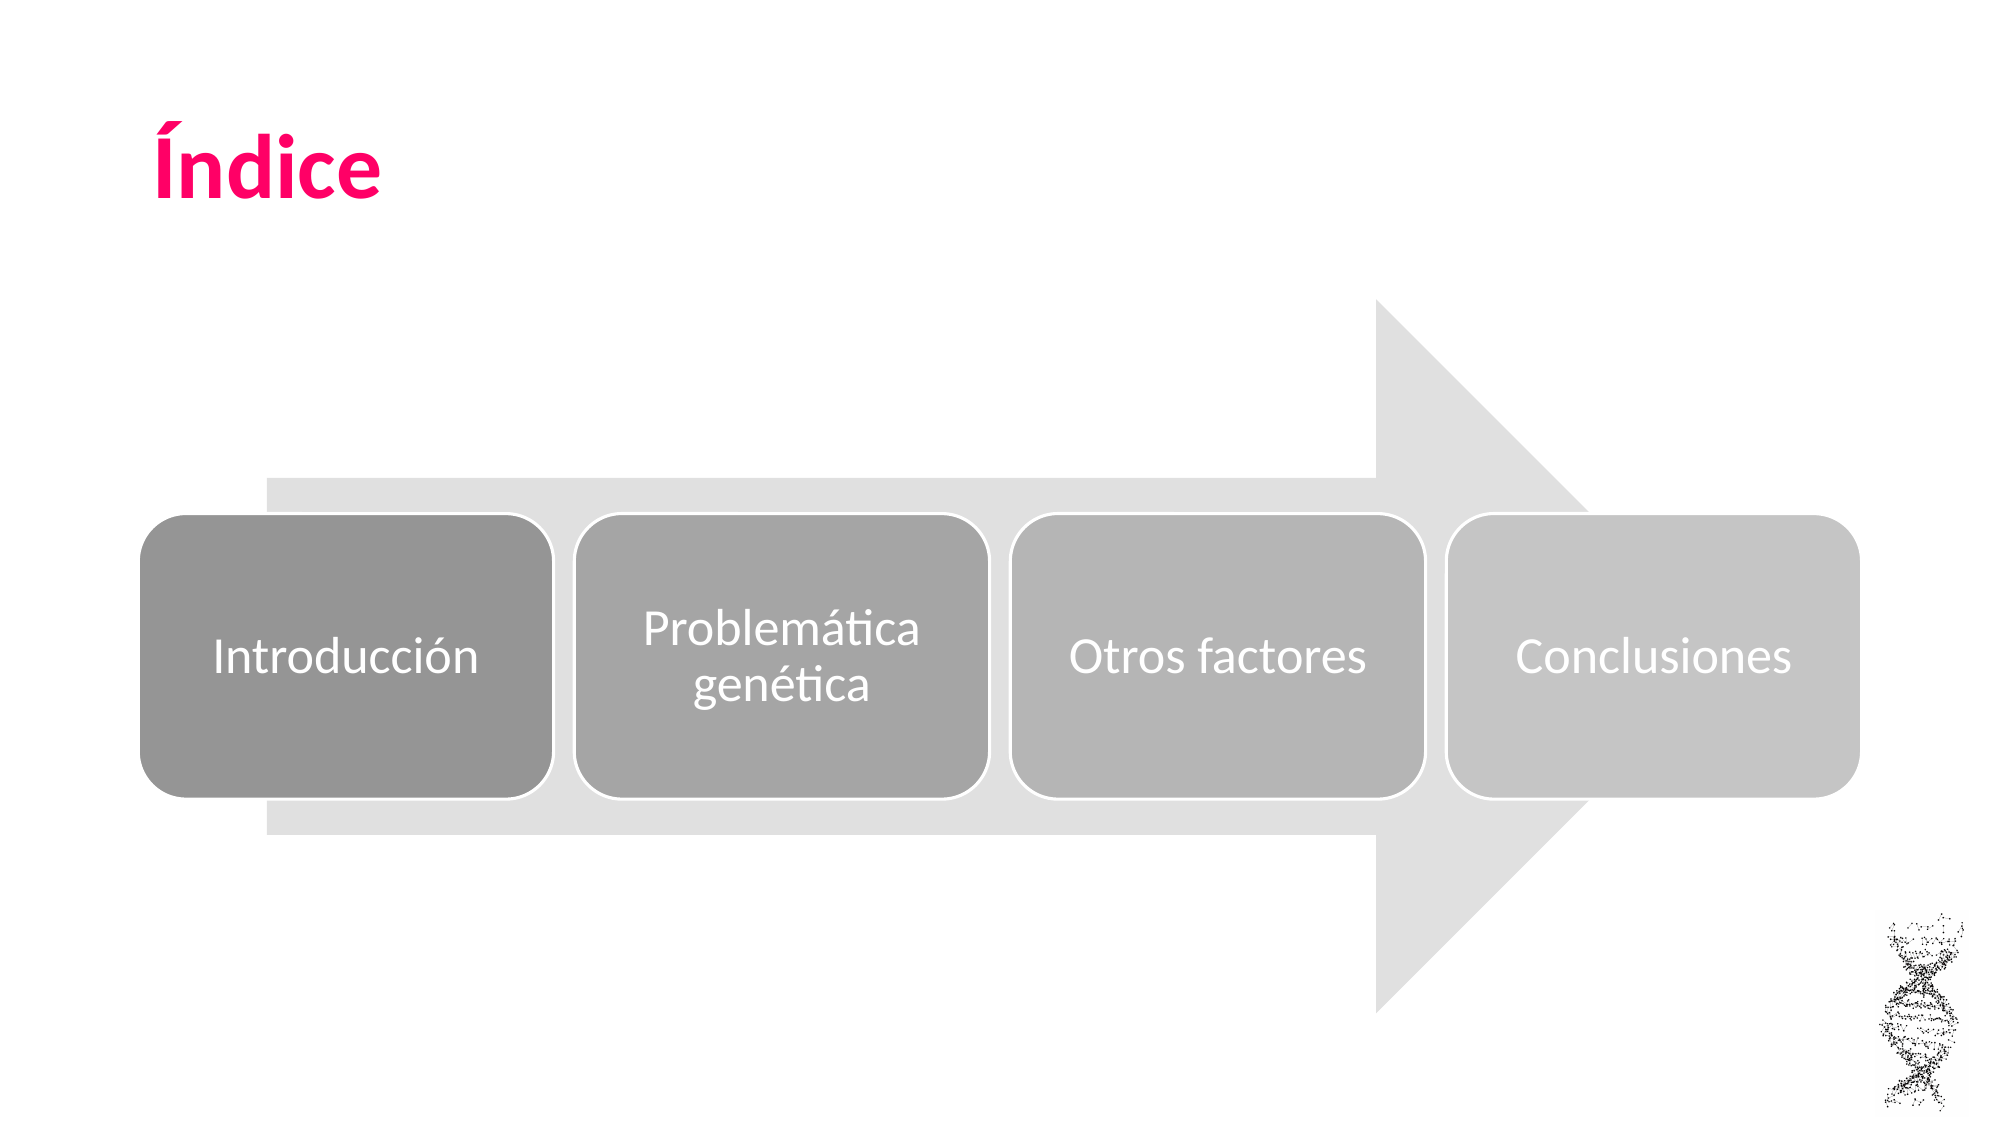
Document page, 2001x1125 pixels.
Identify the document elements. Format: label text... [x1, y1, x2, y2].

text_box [138, 299, 1862, 1014]
picture [1874, 910, 1969, 1117]
title Índice [137, 59, 1863, 278]
